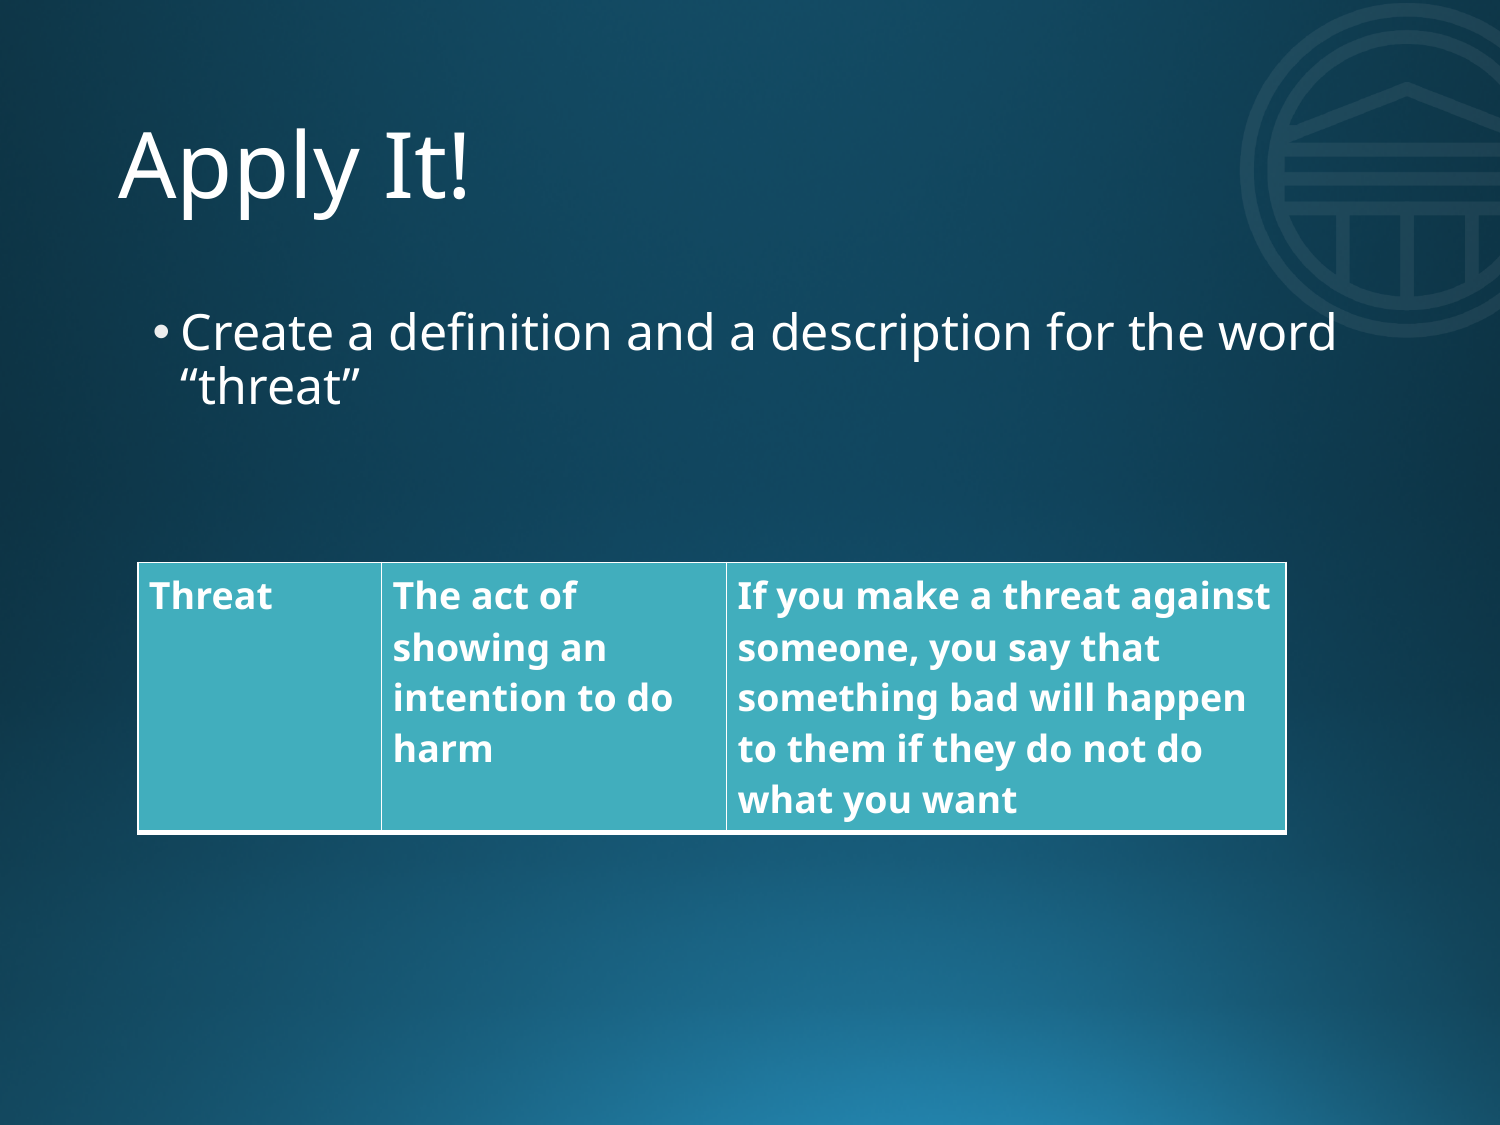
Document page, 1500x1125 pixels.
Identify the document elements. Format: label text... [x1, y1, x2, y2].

table_header Threat [139, 563, 381, 830]
table_header If you make a threat against someone, you say that something bad will happen to them if they do not do what you want [727, 563, 1285, 830]
table_header The act of showing an intention to do harm [382, 563, 726, 830]
list Create a definition and a description for the word “threat” [137, 299, 1397, 1014]
picture [0, 0, 1500, 1125]
title Apply It! [103, 59, 1397, 278]
